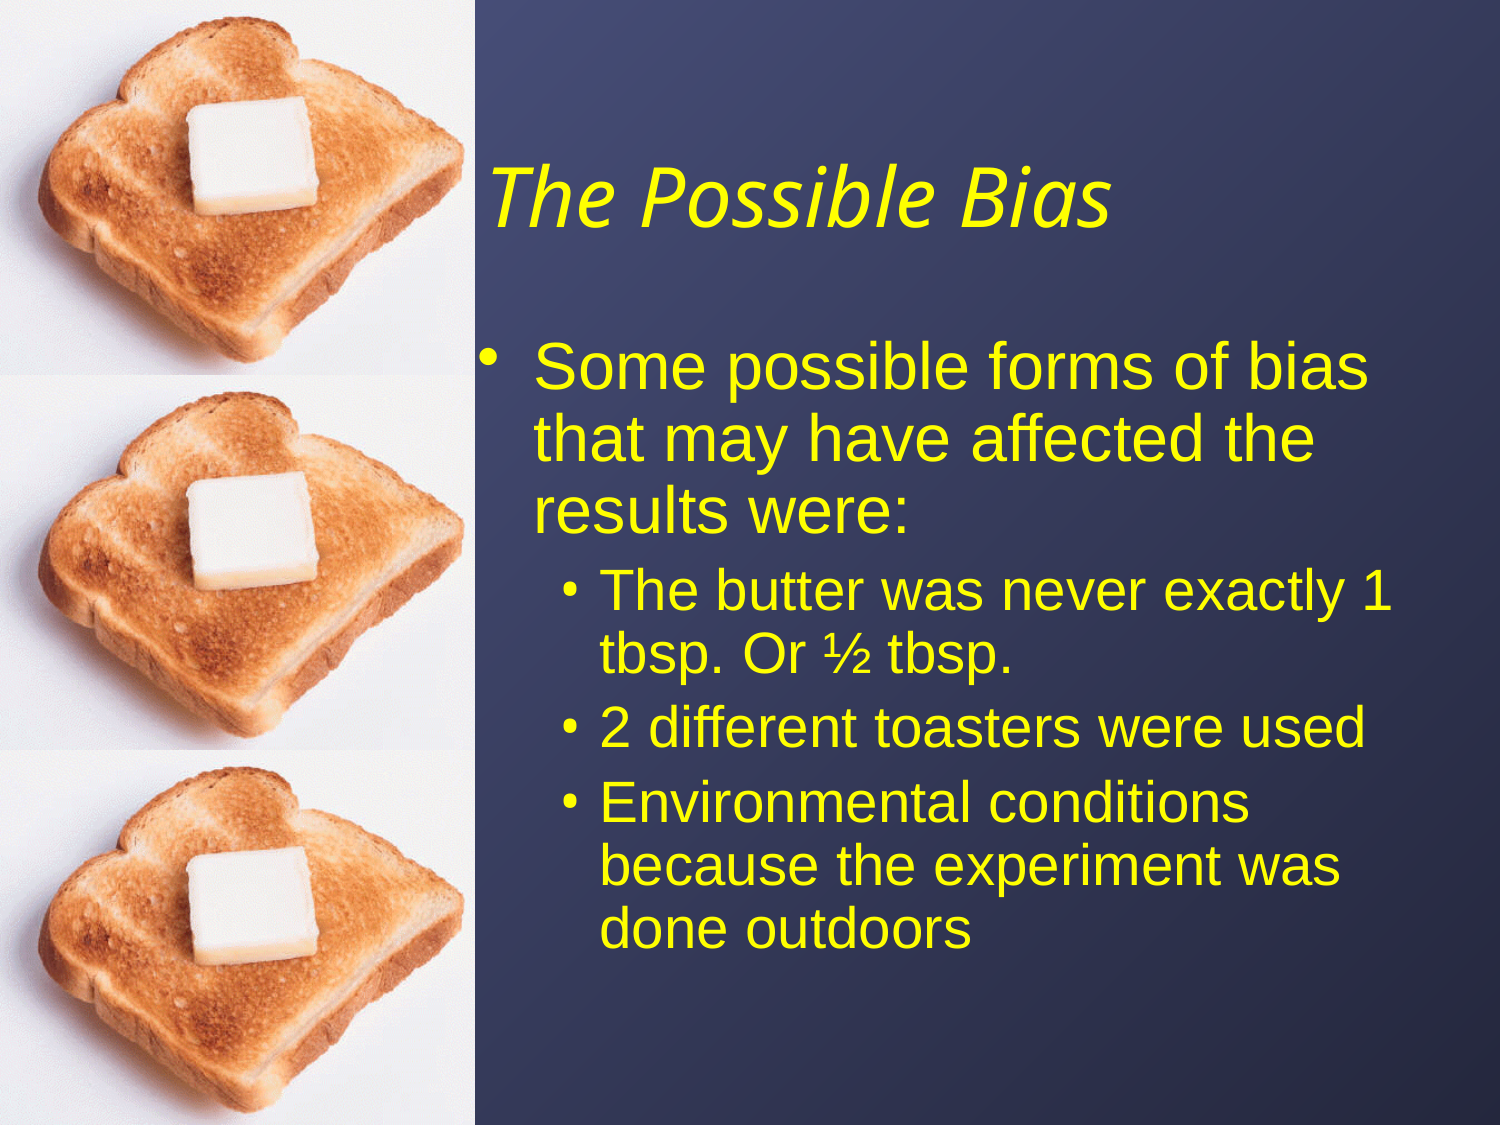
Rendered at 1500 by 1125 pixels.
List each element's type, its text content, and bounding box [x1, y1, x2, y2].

title The Possible Bias [479, 99, 1401, 288]
list Some possible forms of bias that may have affected the results were: The butter was never exactly 1 tbsp. Or ½ tbsp. 2 different toasters were used Environmental conditions because the experiment was done outdoors [479, 324, 1463, 1001]
picture [0, 0, 476, 1125]
